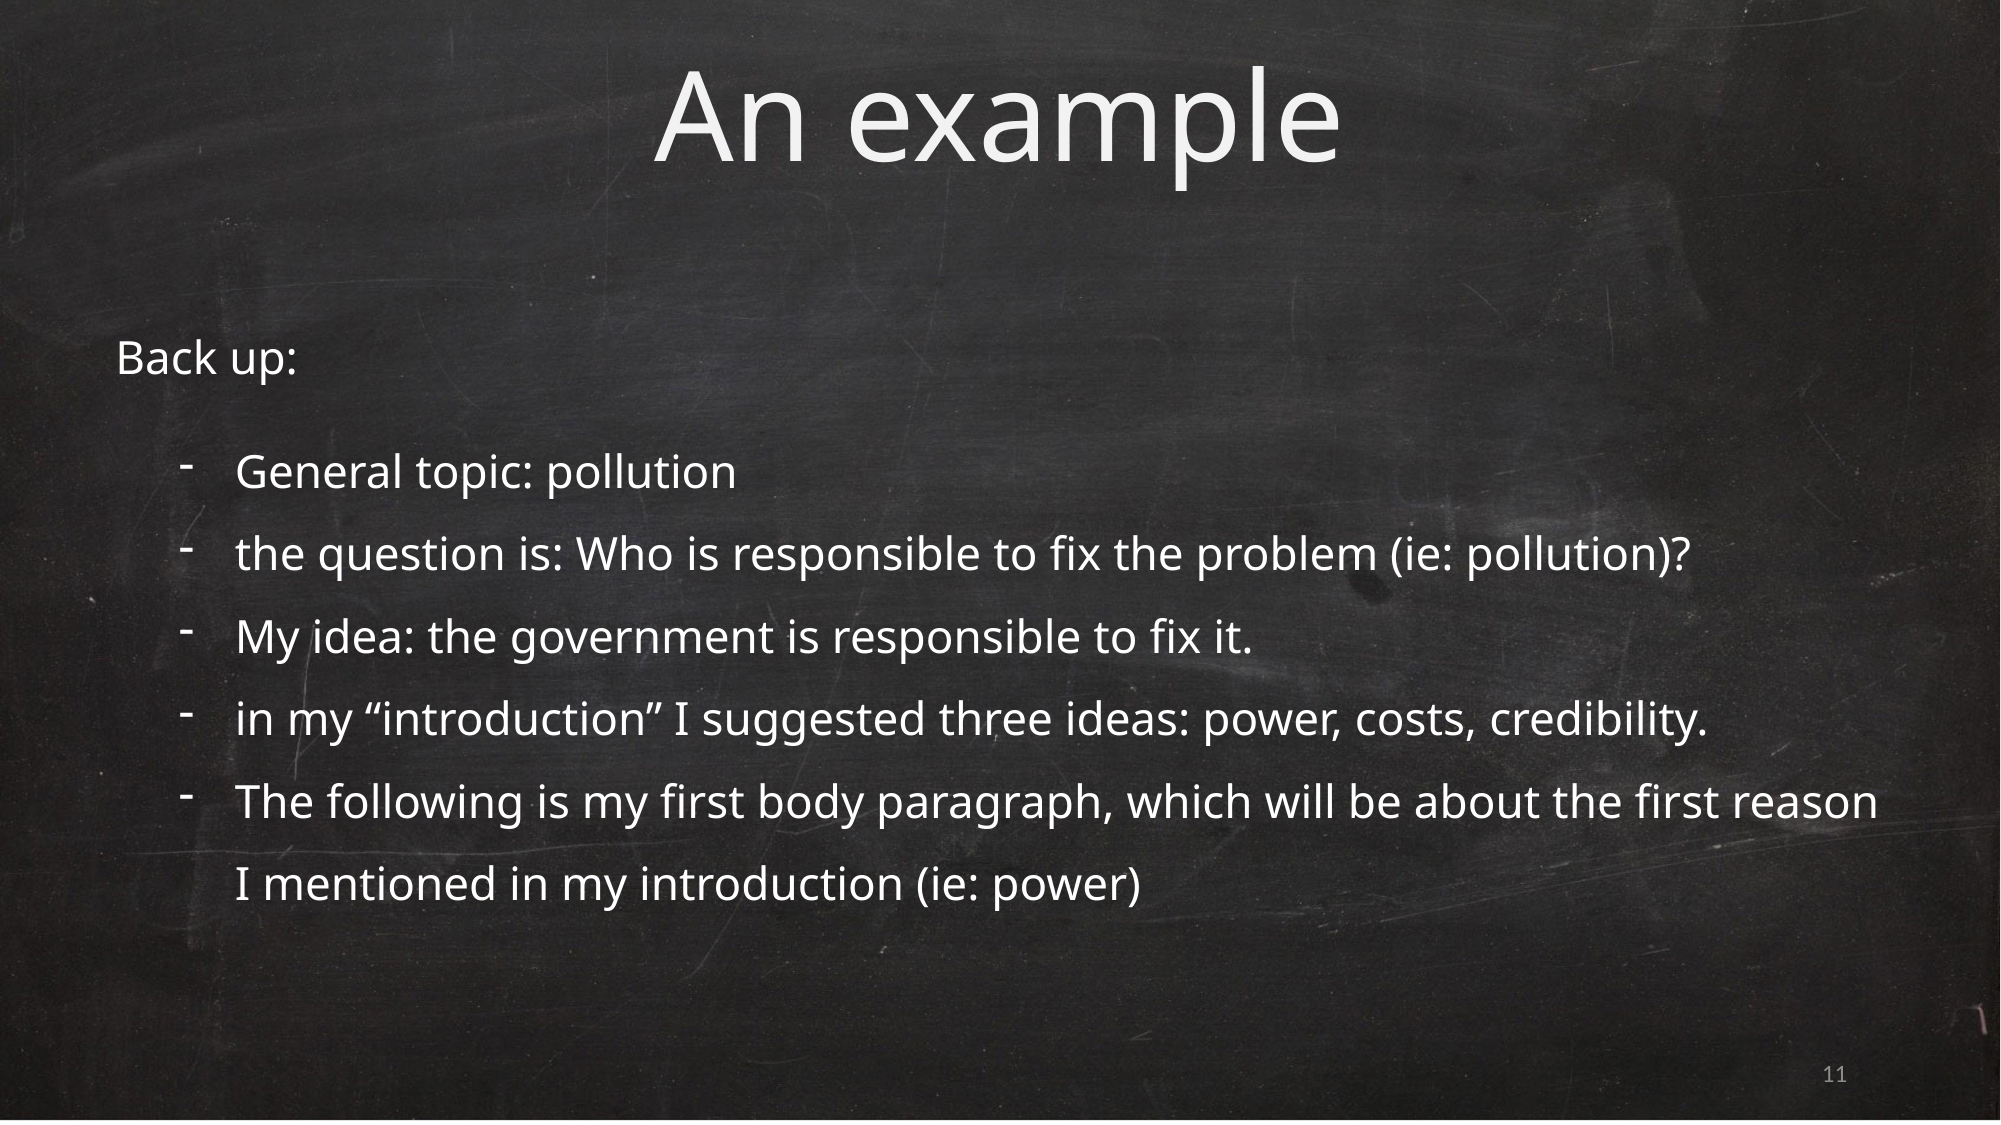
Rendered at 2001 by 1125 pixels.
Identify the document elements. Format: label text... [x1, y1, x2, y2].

slide_number 11 [1412, 1042, 1863, 1103]
title An example [0, 28, 2000, 197]
picture [0, 0, 2001, 1125]
text_box General topic: pollution the question is: Who is responsible to fix the problem (ie: pollution)? My idea: the government is responsible to fix it. in my “introduction” I suggested three ideas: power, costs, credibility. The following is my first body paragraph, which will be about the first reason I mentioned in my introduction (ie: power) [163, 407, 1921, 1000]
text_box Back up: [100, 321, 322, 391]
